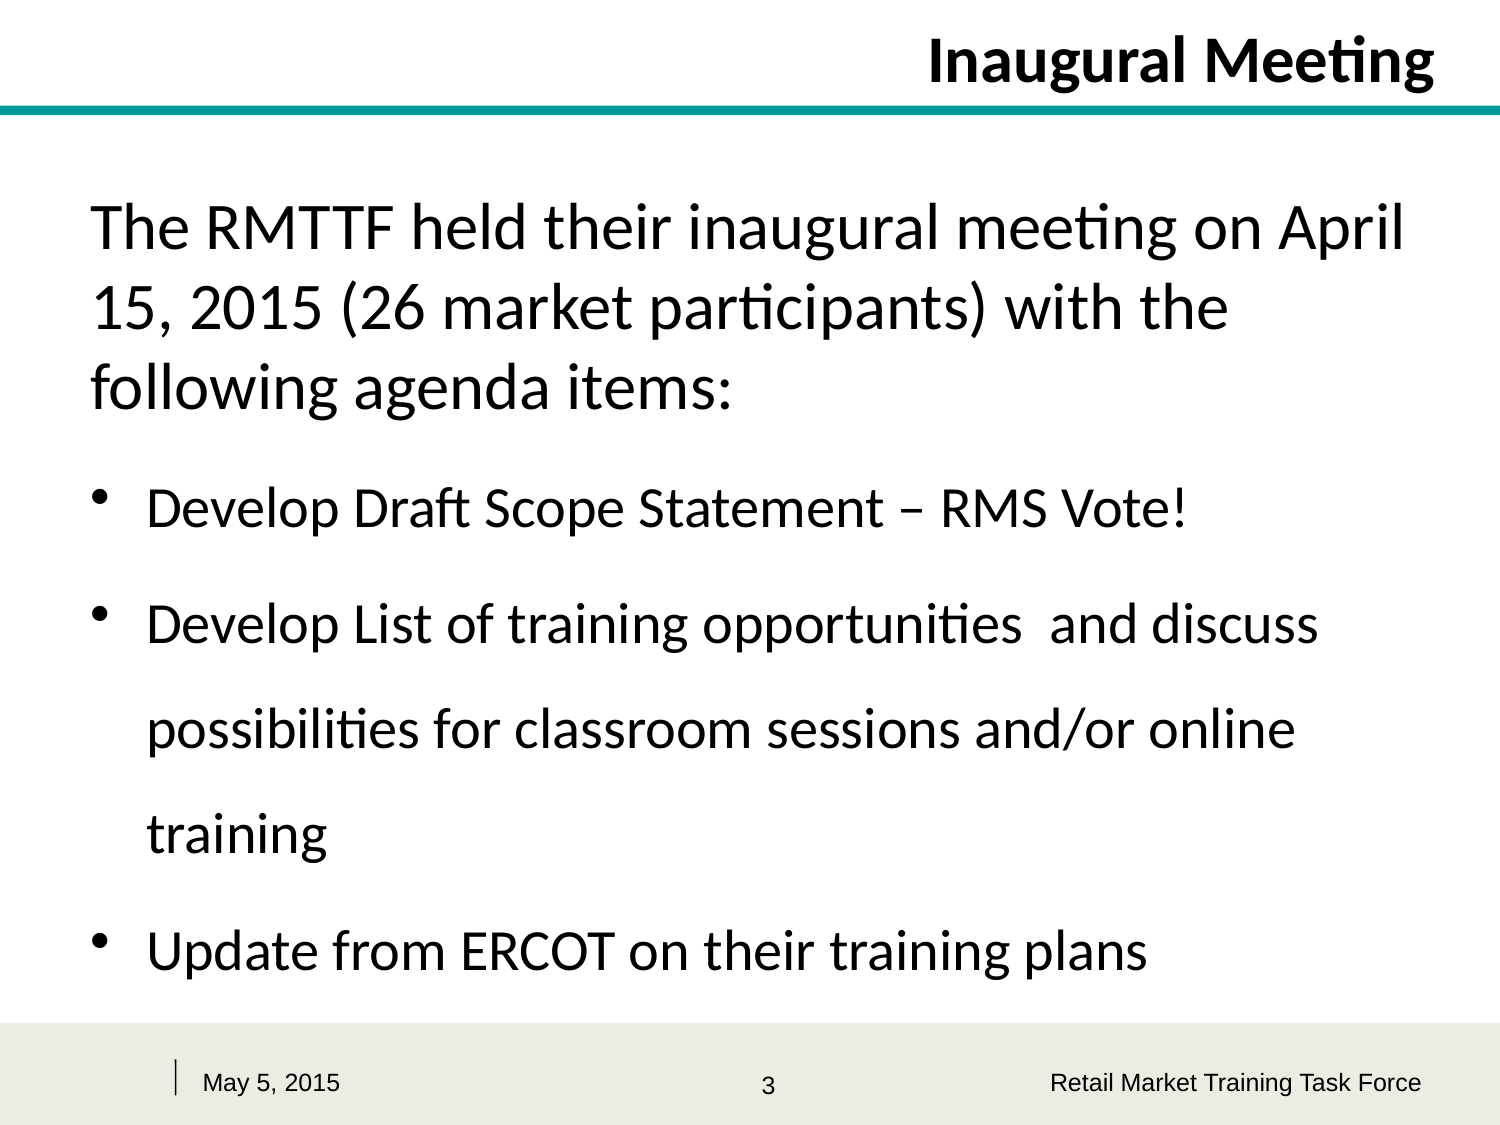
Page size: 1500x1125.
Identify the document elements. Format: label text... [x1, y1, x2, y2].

list The RMTTF held their inaugural meeting on April 15, 2015 (26 market participants) with the following agenda items: Develop Draft Scope Statement – RMS Vote! Develop List of training opportunities and discuss possibilities for classroom sessions and/or online training Update from ERCOT on their training plans [74, 174, 1426, 951]
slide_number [187, 1059, 538, 1125]
title Inaugural Meeting [24, 0, 1451, 113]
footer Retail Market Training Task Force [1024, 1059, 1438, 1125]
